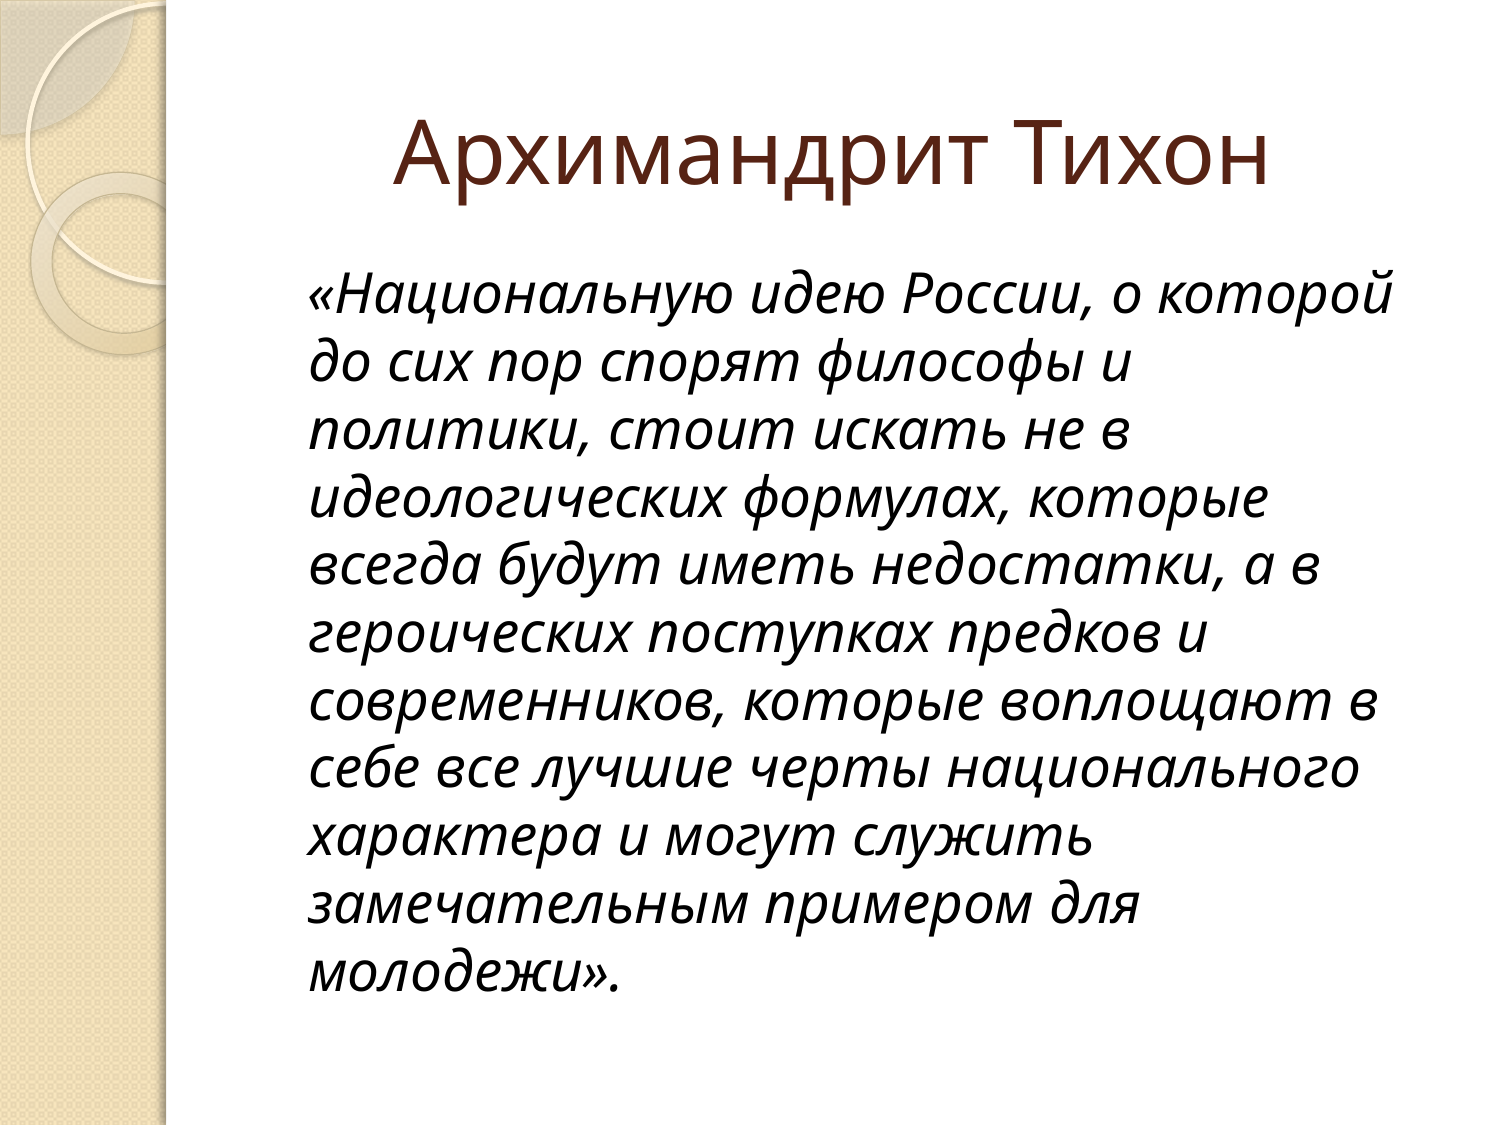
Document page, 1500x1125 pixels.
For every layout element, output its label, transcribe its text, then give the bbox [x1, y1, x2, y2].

list «Национальную идею России, о которой до сих пор спорят философы и политики, стоит искать не в идеологических формулах, которые всегда будут иметь недостатки, а в героических поступках предков и современников, которые воплощают в себе все лучшие черты национального характера и могут служить замечательным примером для молодежи». [235, 249, 1412, 1015]
title Архимандрит Тихон [218, 54, 1449, 243]
